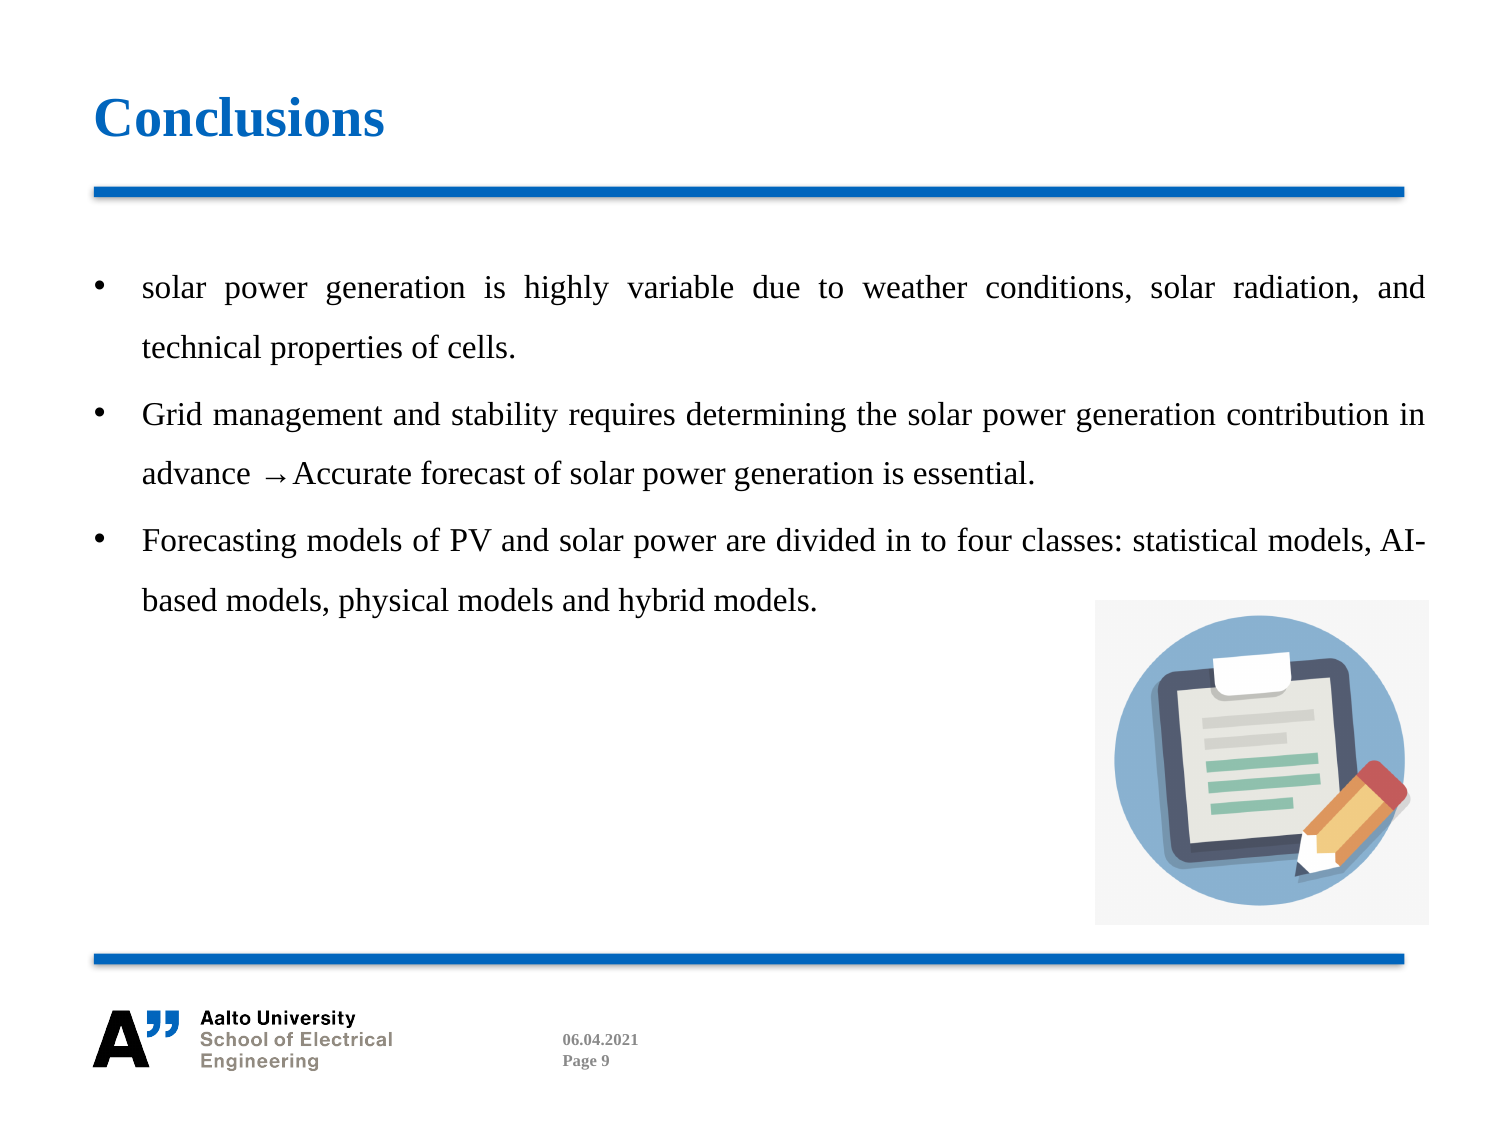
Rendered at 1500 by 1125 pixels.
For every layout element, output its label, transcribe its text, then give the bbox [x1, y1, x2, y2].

list solar power generation is highly variable due to weather conditions, solar radiation, and technical properties of cells. Grid management and stability requires determining the solar power generation contribution in advance →Accurate forecast of solar power generation is essential. Forecasting models of PV and solar power are divided in to four classes: statistical models, AI-based models, physical models and hybrid models. [93, 245, 1429, 925]
slide_number Page 9 [562, 1050, 816, 1071]
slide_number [562, 1029, 816, 1050]
picture [35, 953, 449, 1125]
title Conclusions [93, 80, 1369, 228]
picture [1095, 599, 1429, 925]
